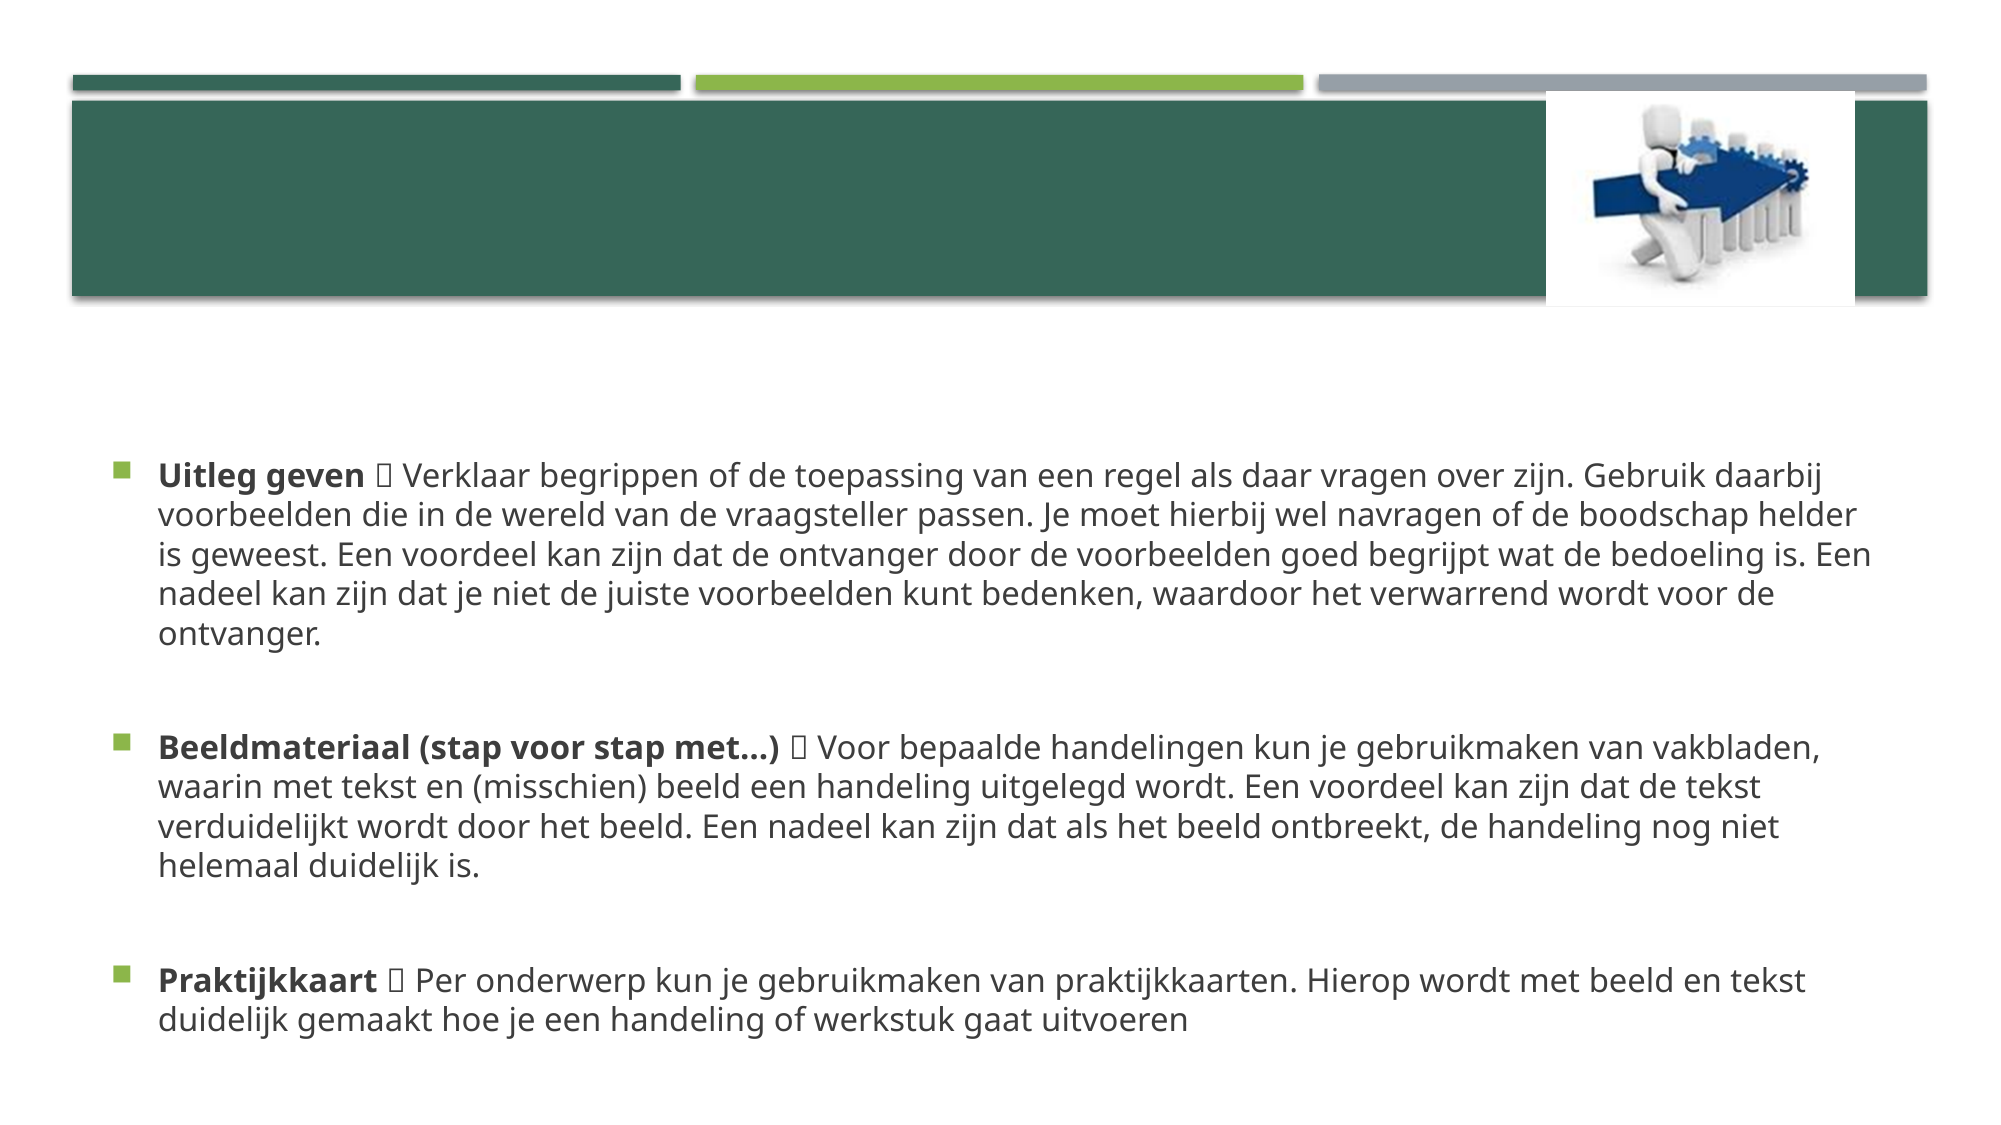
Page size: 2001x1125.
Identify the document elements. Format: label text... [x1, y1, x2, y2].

list Uitleg geven  Verklaar begrippen of de toepassing van een regel als daar vragen over zijn. Gebruik daarbij voorbeelden die in de wereld van de vraagsteller passen. Je moet hierbij wel navragen of de boodschap helder is geweest. Een voordeel kan zijn dat de ontvanger door de voorbeelden goed begrijpt wat de bedoeling is. Een nadeel kan zijn dat je niet de juiste voorbeelden kunt bedenken, waardoor het verwarrend wordt voor de ontvanger. Beeldmateriaal (stap voor stap met…)  Voor bepaalde handelingen kun je gebruikmaken van vakbladen, waarin met tekst en (misschien) beeld een handeling uitgelegd wordt. Een voordeel kan zijn dat de tekst verduidelijkt wordt door het beeld. Een nadeel kan zijn dat als het beeld ontbreekt, de handeling nog niet helemaal duidelijk is. Praktijkkaart  Per onderwerp kun je gebruikmaken van praktijkkaarten. Hierop wordt met beeld en tekst duidelijk gemaakt hoe je een handeling of werkstuk gaat uitvoeren [95, 446, 1905, 1051]
picture [1546, 90, 1856, 306]
